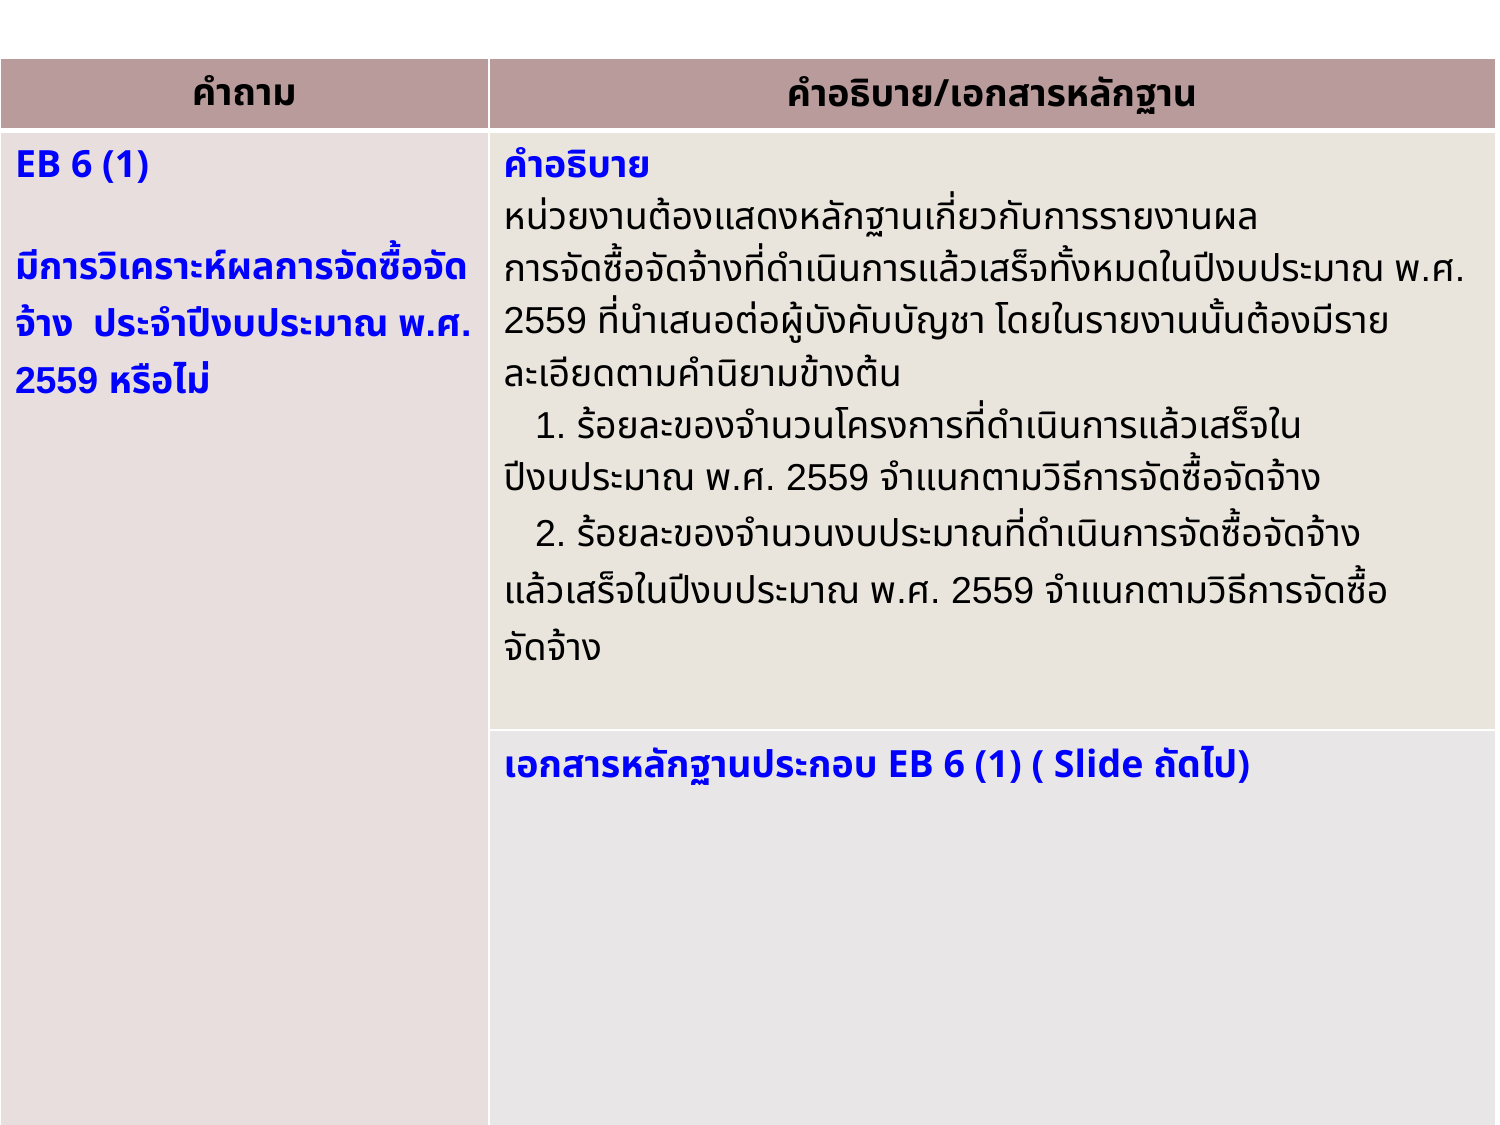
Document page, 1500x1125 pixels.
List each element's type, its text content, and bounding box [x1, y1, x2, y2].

table_header คำอธิบาย/เอกสารหลักฐาน [490, 59, 1495, 128]
table_header คำถาม [1, 59, 488, 128]
table_cell คำอธิบาย หน่วยงานต้องแสดงหลักฐานเกี่ยวกับการรายงานผล การจัดซื้อจัดจ้างที่ดำเนินการแล้วเสร็จทั้งหมดในปีงบประมาณ พ.ศ. 2559 ที่นำเสนอต่อผู้บังคับบัญชา โดยในรายงานนั้นต้องมีรายละเอียดตามคำนิยามข้างต้น 1. ร้อยละของจำนวนโครงการที่ดำเนินการแล้วเสร็จในปีงบประมาณ พ.ศ. 2559 จำแนกตามวิธีการจัดซื้อจัดจ้าง 2. ร้อยละของจำนวนงบประมาณที่ดำเนินการจัดซื้อจัดจ้าง แล้วเสร็จในปีงบประมาณ พ.ศ. 2559 จำแนกตามวิธีการจัดซื้อ จัดจ้าง [490, 133, 1495, 729]
table_cell EB 6 (1) มีการวิเคราะห์ผลการจัดซื้อจัดจ้าง ประจำปีงบประมาณ พ.ศ. 2559 หรือไม่ [1, 133, 488, 1125]
table_cell เอกสารหลักฐานประกอบ EB 6 (1) ( Slide ถัดไป) [490, 731, 1495, 1125]
